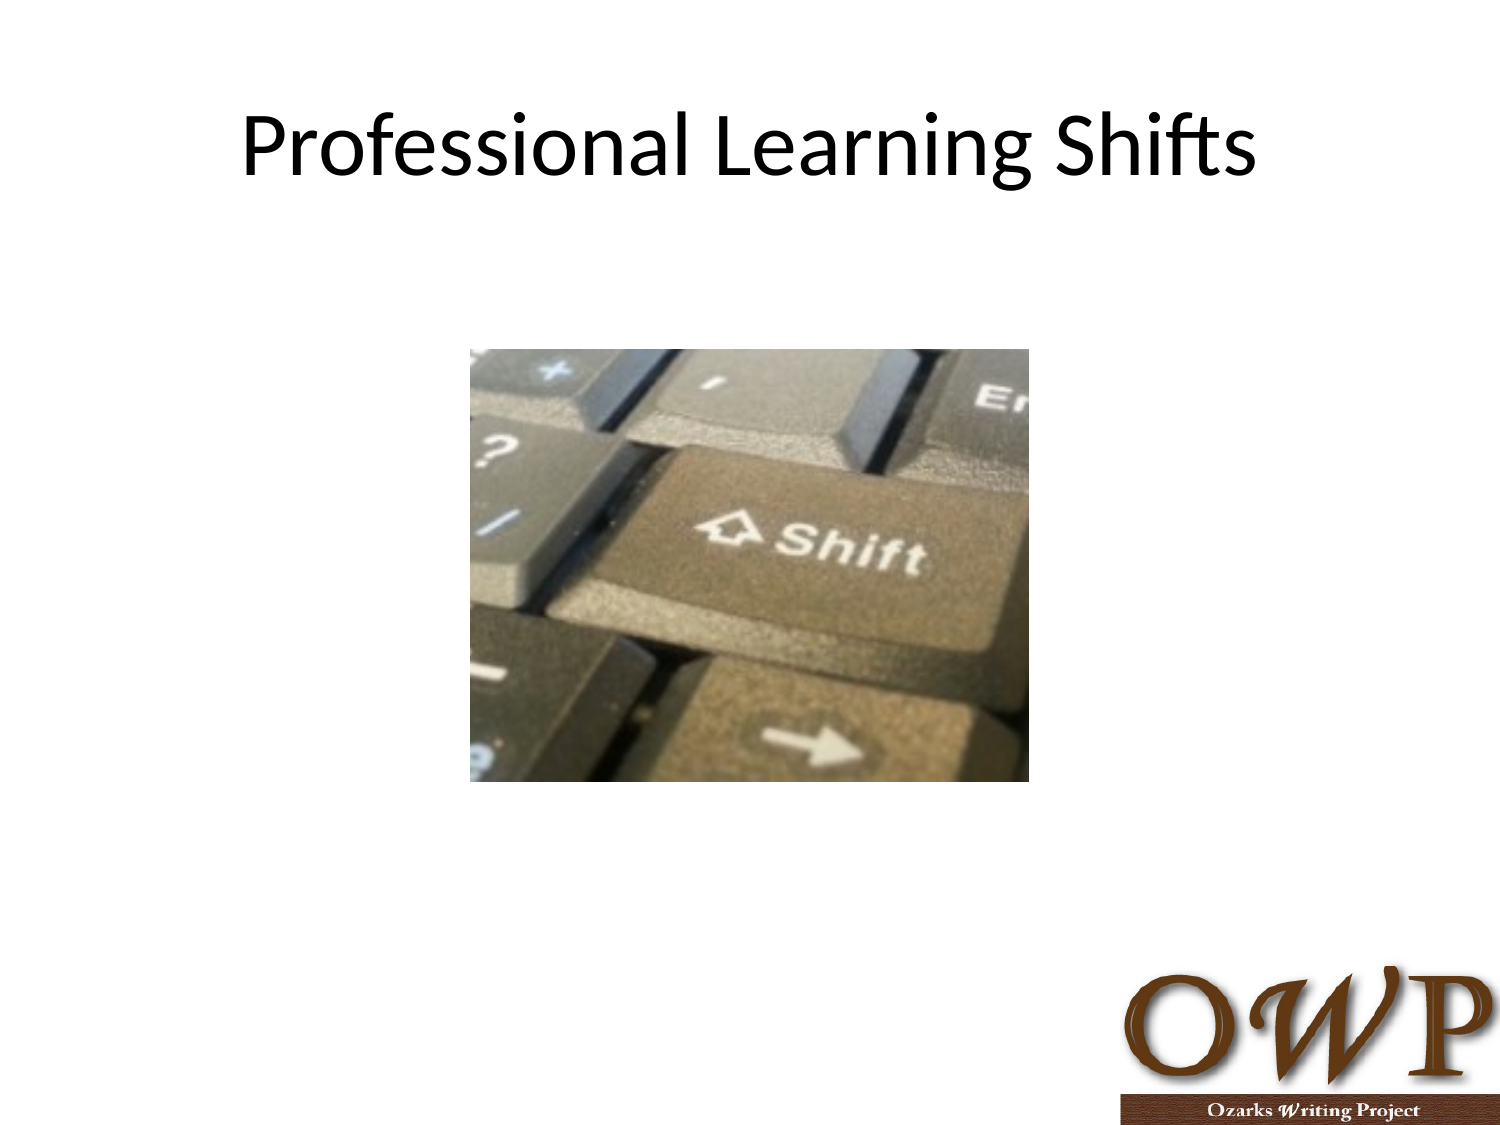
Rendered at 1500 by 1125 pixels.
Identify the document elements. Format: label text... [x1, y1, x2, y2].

picture [1120, 957, 1500, 1125]
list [470, 349, 1030, 783]
title Professional Learning Shifts [74, 44, 1426, 233]
